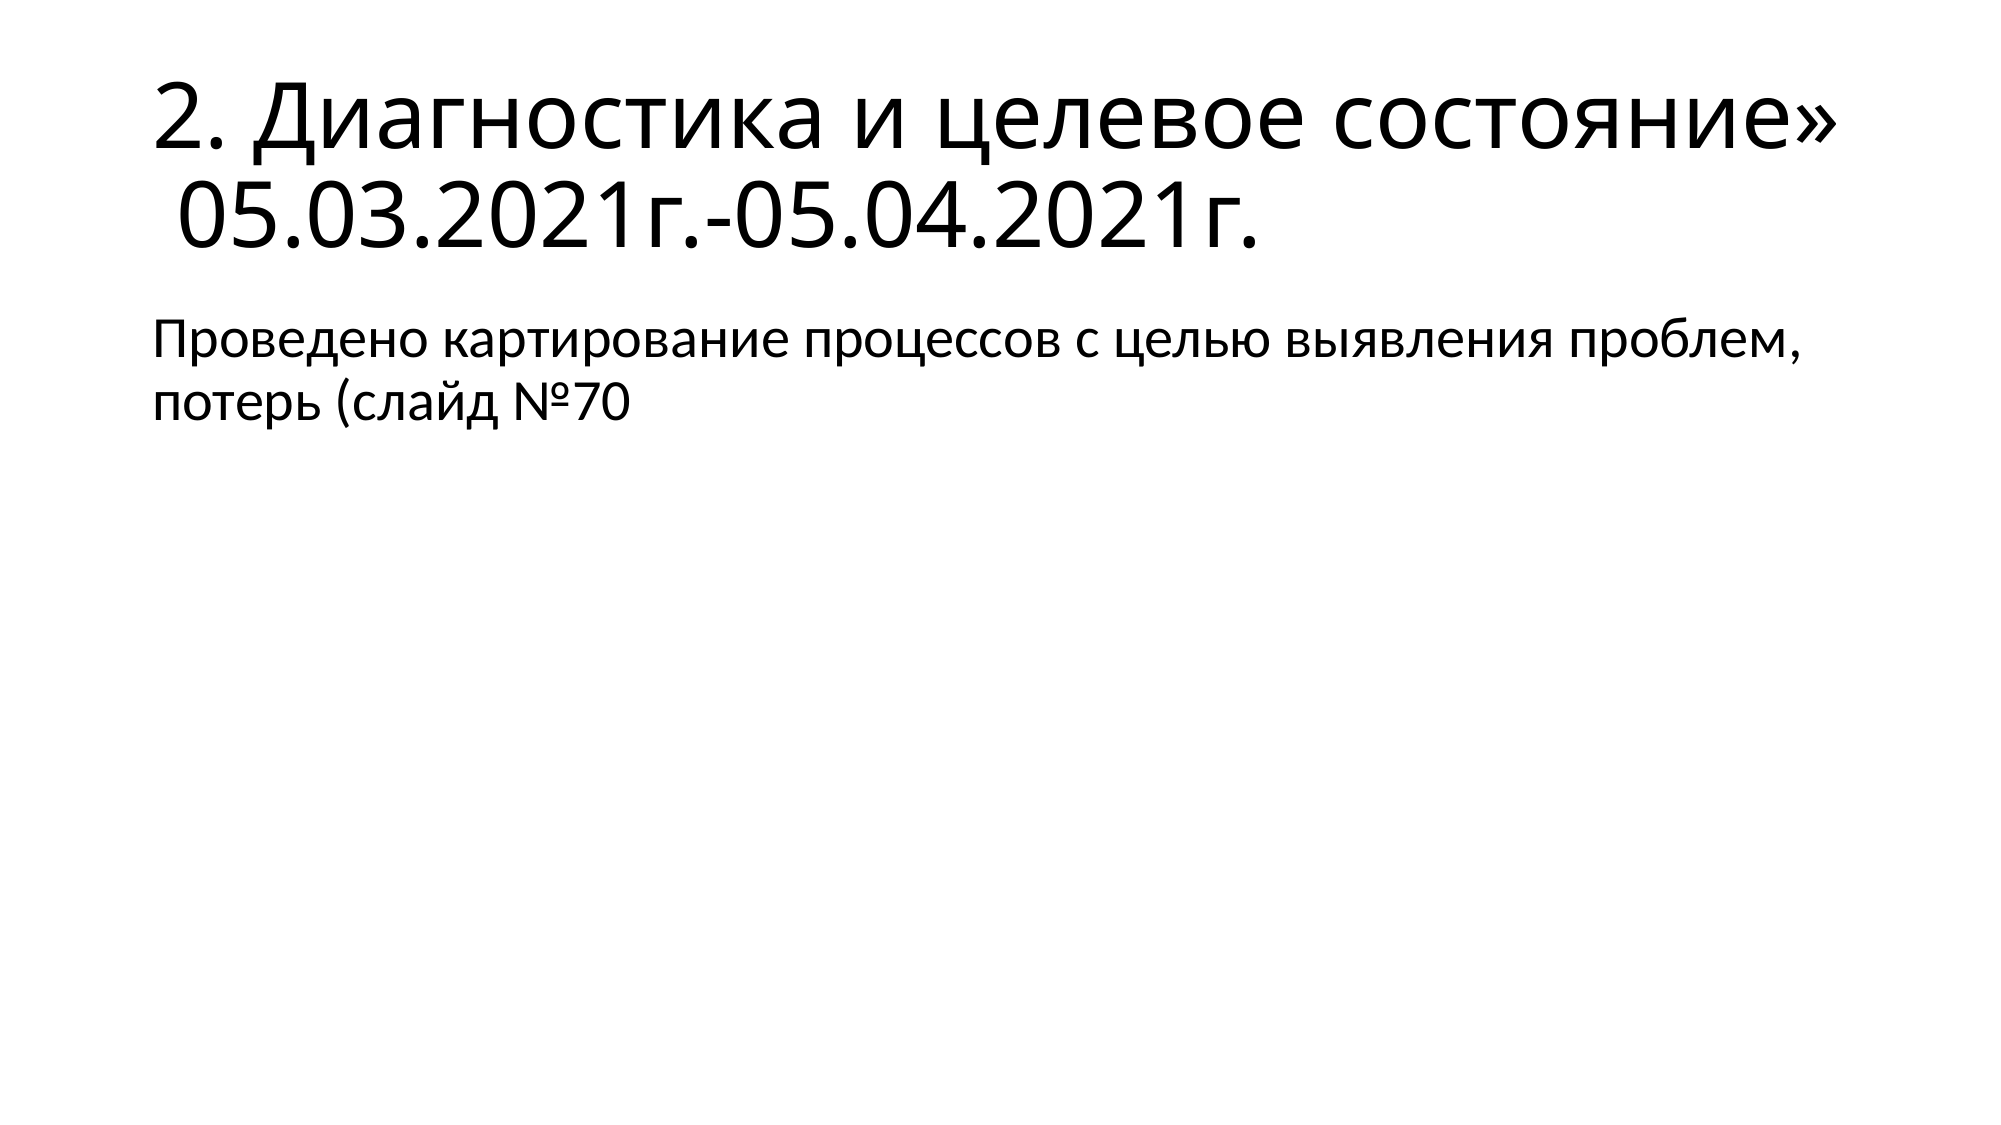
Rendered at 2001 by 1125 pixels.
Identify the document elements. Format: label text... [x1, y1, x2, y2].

list Проведено картирование процессов с целью выявления проблем, потерь (слайд №70 [137, 299, 1863, 1014]
title 2. Диагностика и целевое состояние» 05.03.2021г.-05.04.2021г. [137, 59, 1863, 278]
